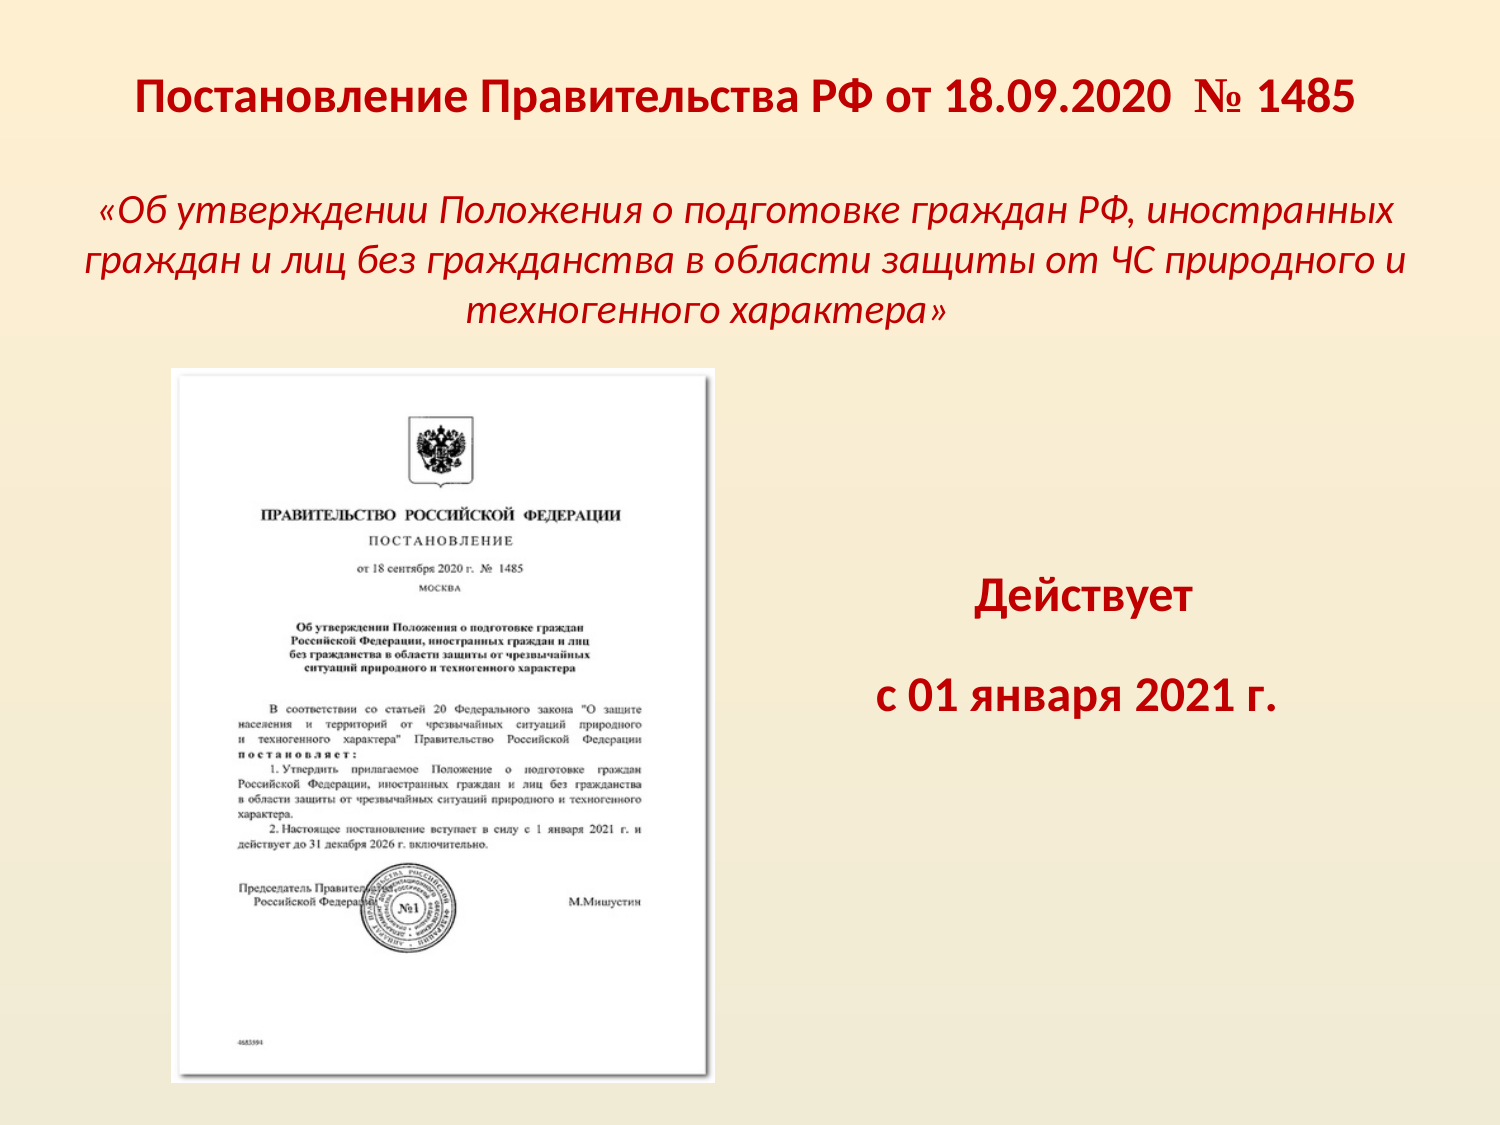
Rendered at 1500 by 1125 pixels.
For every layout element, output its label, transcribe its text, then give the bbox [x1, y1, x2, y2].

text_box Действует с 01 января 2021 г. [773, 444, 1381, 729]
text_box Постановление Правительства РФ от 18.09.2020 № 1485 «Об утверждении Положения о подготовке граждан РФ, иностранных граждан и лиц без гражданства в области защиты от ЧС природного и техногенного характера» [0, 54, 1492, 340]
picture [170, 368, 715, 1083]
